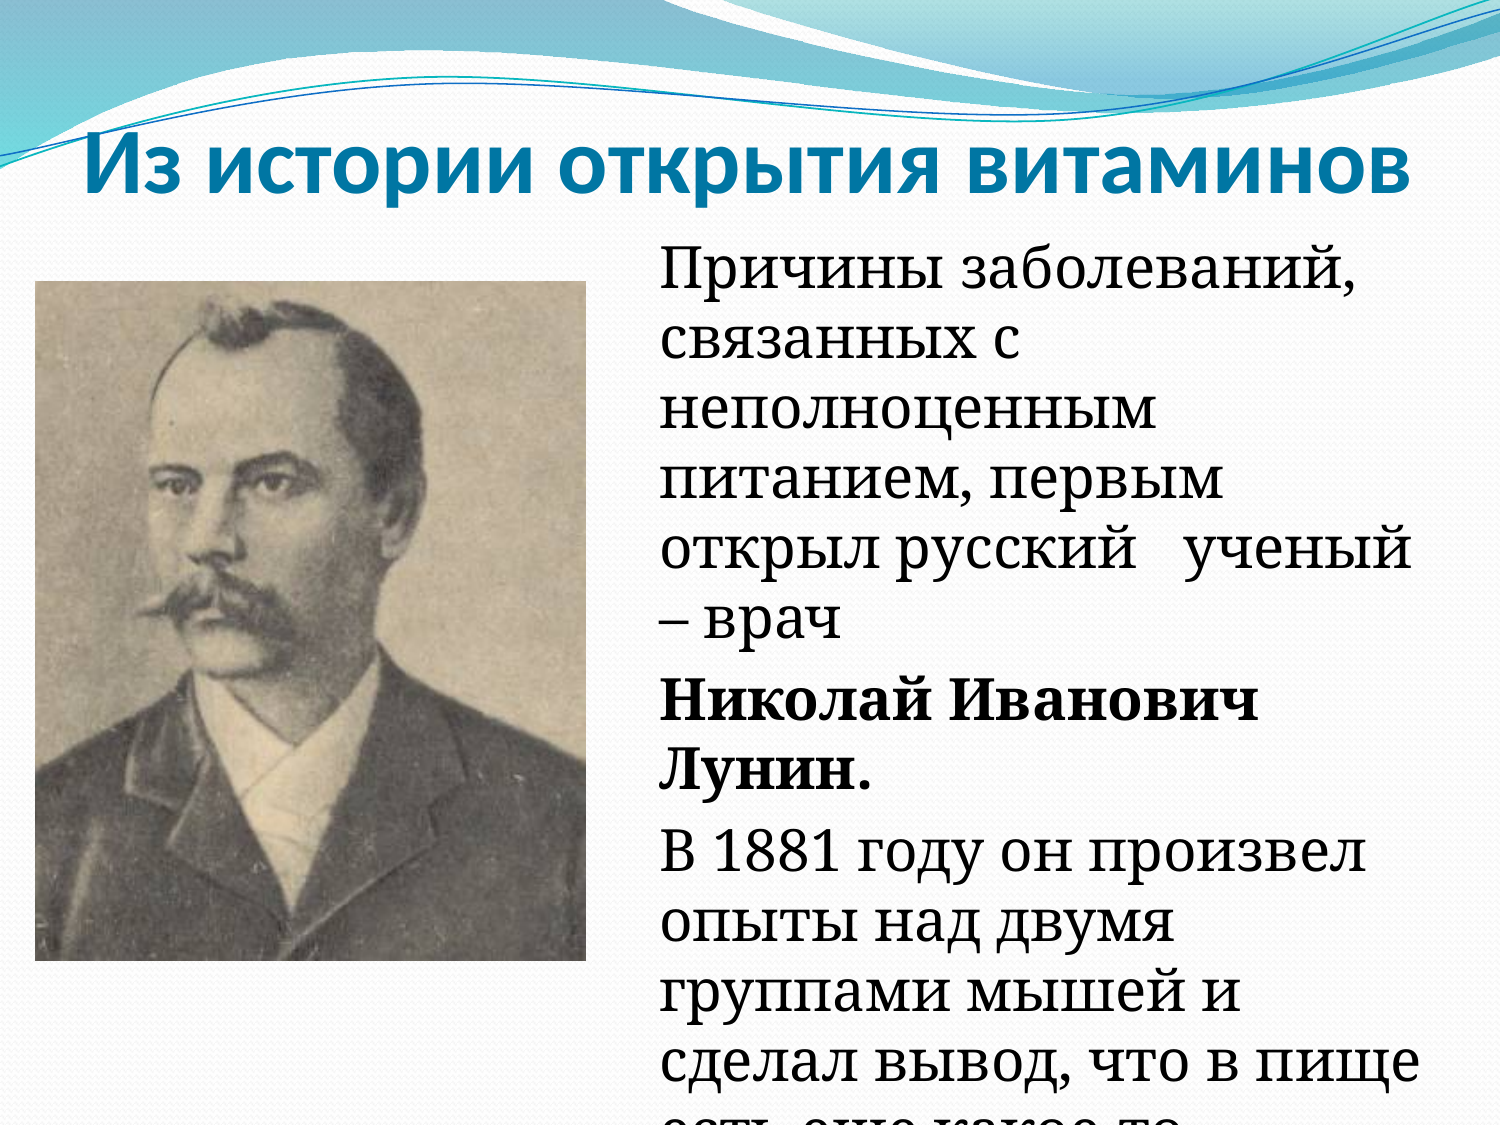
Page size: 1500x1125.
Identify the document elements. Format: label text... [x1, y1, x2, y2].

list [34, 281, 587, 962]
text_box Причины заболеваний, связанных с неполноценным питанием, первым открыл русский ученый – врач Николай Иванович Лунин. В 1881 году он произвел опыты над двумя группами мышей и сделал вывод, что в пище есть еще какое-то незаменимое вещество, необходимое для жизни. [644, 222, 1465, 1125]
title Из истории открытия витаминов [82, 82, 1437, 213]
